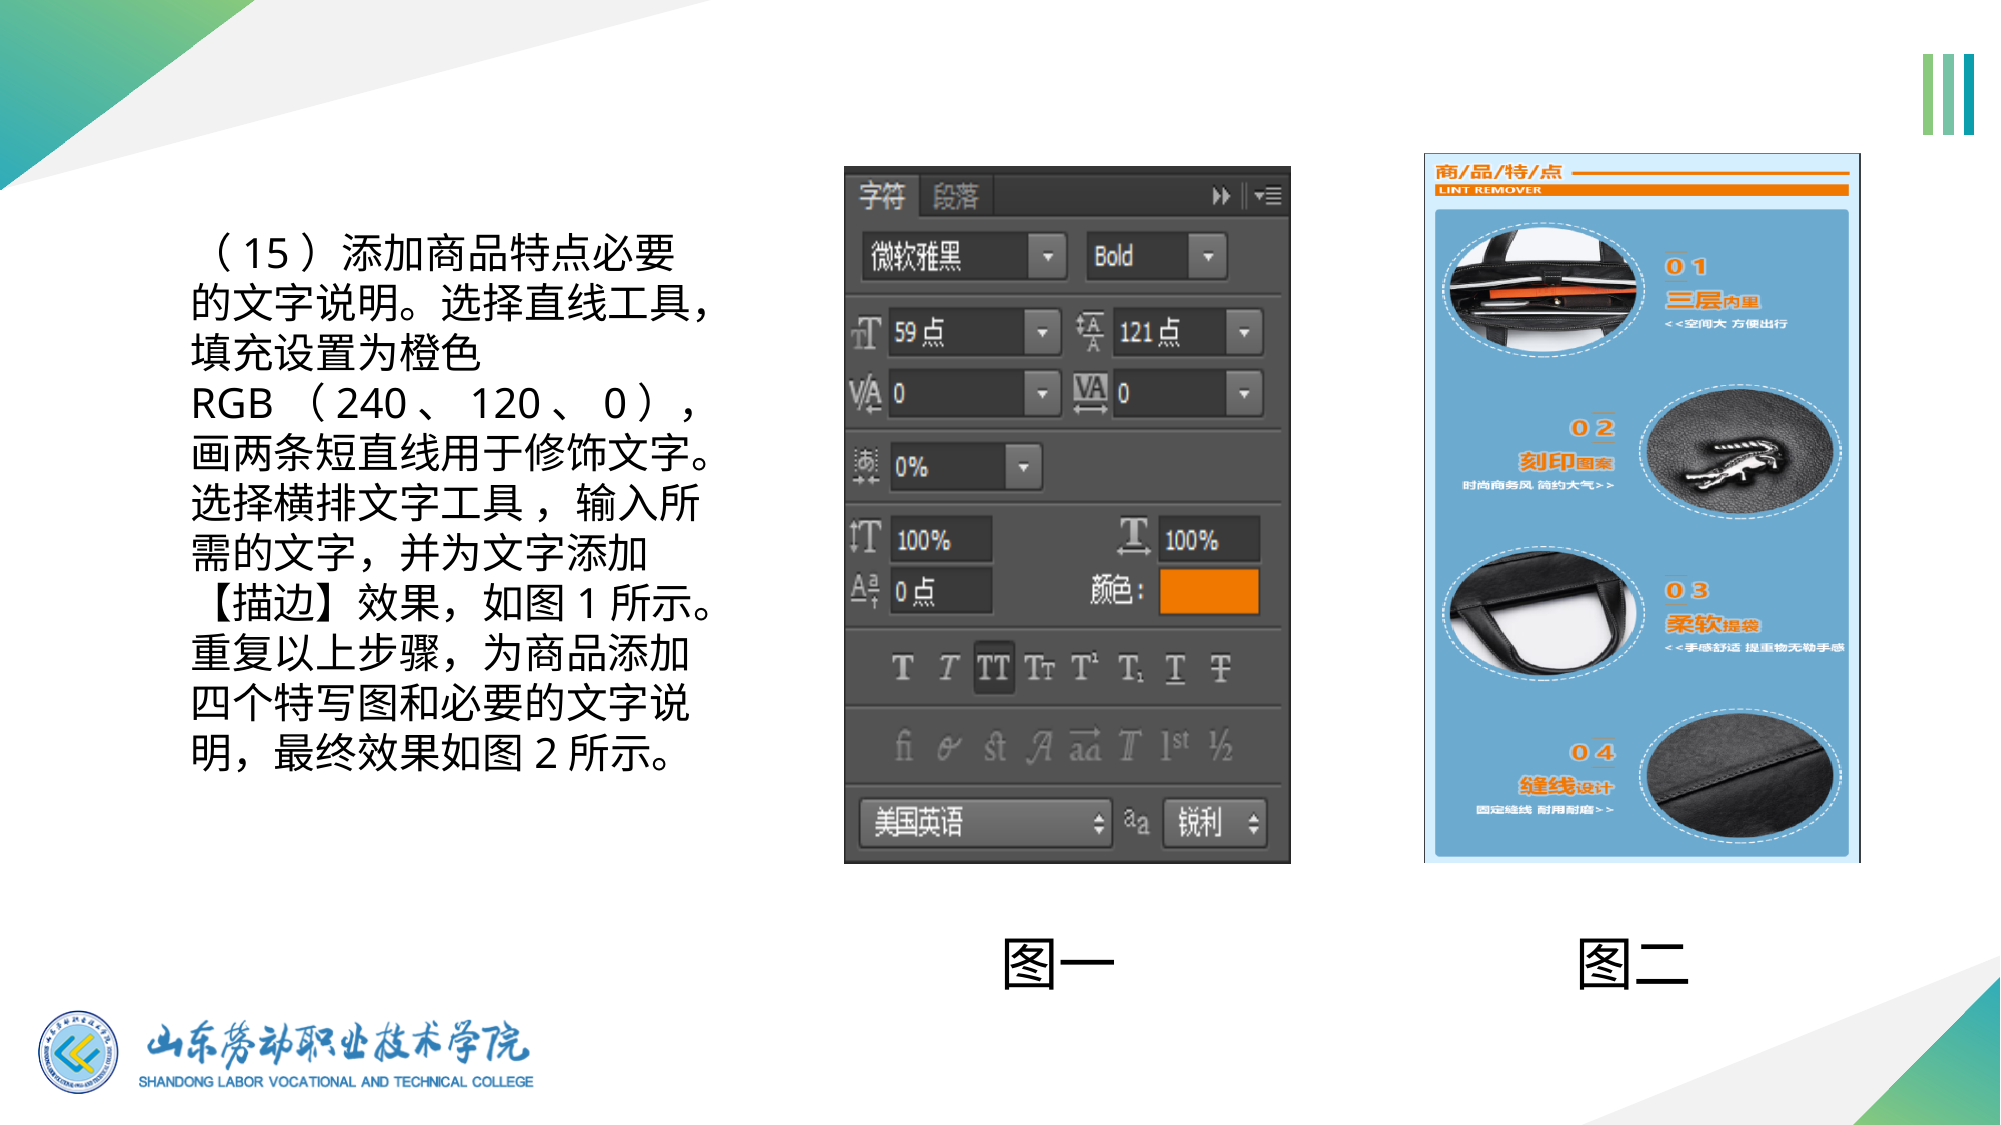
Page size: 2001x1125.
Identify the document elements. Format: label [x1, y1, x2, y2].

picture [1424, 153, 1861, 863]
text_box [1928, 54, 1969, 136]
picture [844, 166, 1291, 864]
text_box [0, 0, 2000, 1125]
picture [38, 1010, 550, 1094]
